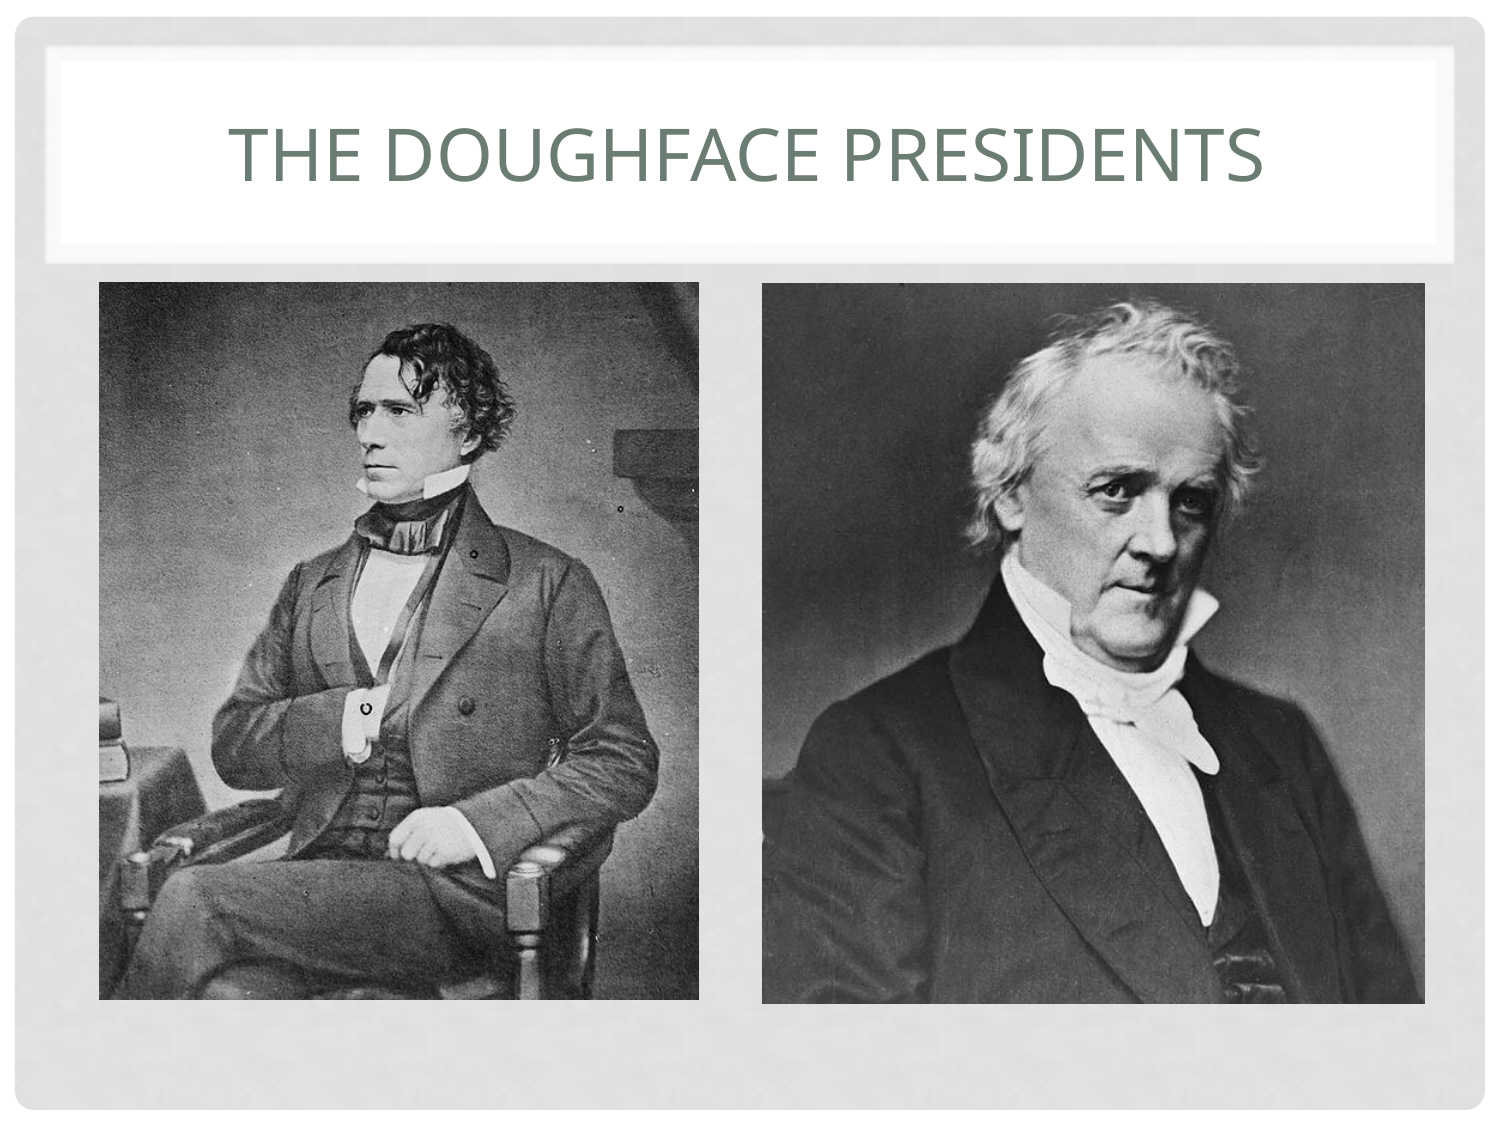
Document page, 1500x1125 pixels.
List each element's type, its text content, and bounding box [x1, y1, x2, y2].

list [762, 283, 1426, 1004]
title The doughface Presidents [69, 66, 1425, 238]
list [99, 282, 699, 1001]
